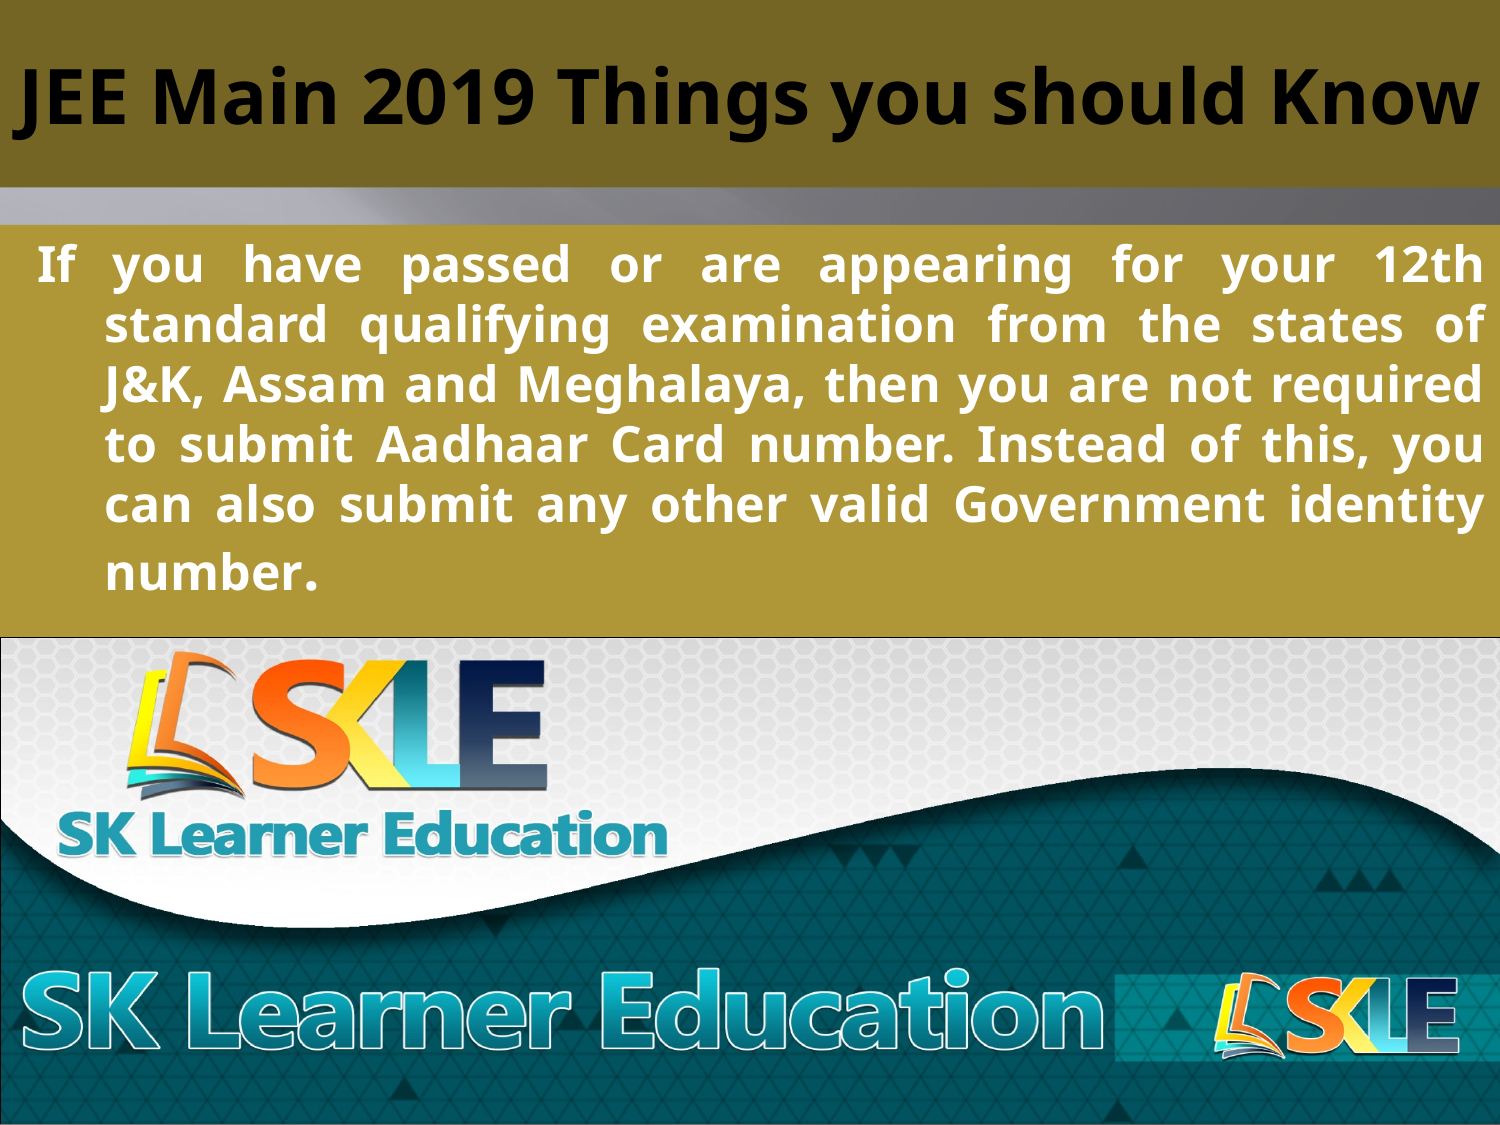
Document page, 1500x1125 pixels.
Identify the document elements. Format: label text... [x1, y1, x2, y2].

list If you have passed or are appearing for your 12th standard qualifying examination from the states of J&K, Assam and Meghalaya, then you are not required to submit Aadhaar Card number. Instead of this, you can also submit any other valid Government identity number. [0, 224, 1500, 637]
picture [0, 637, 1500, 1124]
title JEE Main 2019 Things you should Know [0, 0, 1500, 188]
